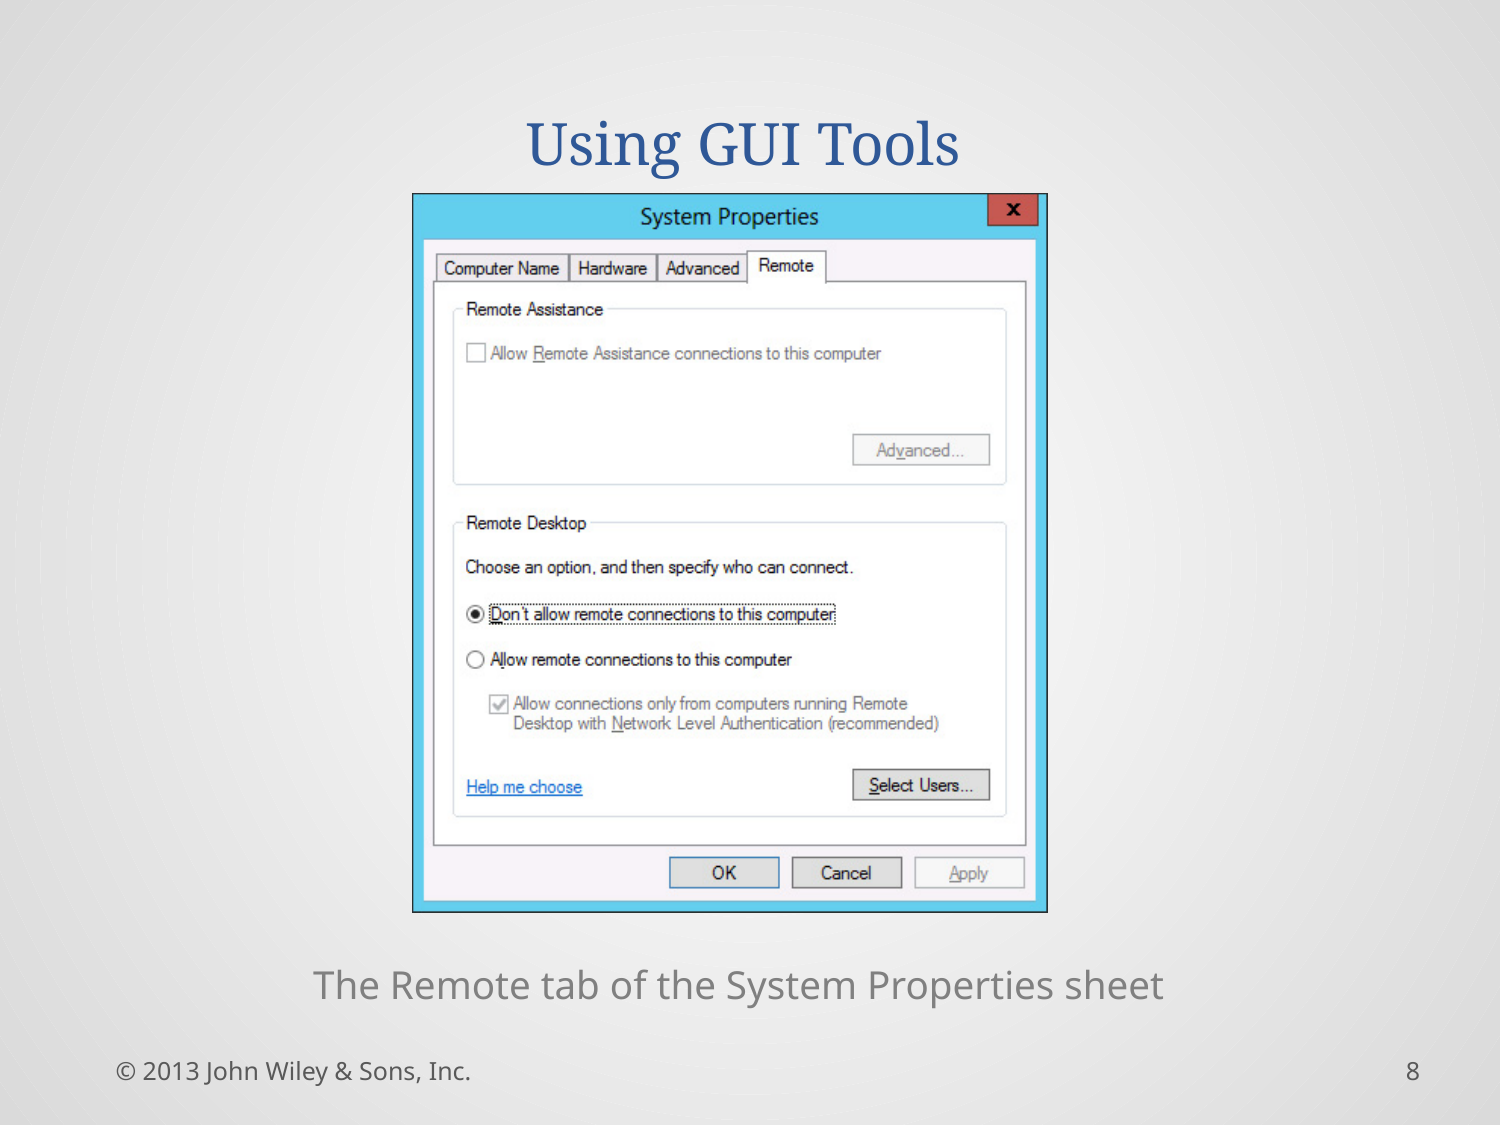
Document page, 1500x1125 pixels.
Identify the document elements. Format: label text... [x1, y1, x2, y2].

footer © 2013 John Wiley & Sons, Inc. [108, 1042, 576, 1103]
slide_number 8 [1401, 1042, 1494, 1103]
title Using GUI Tools [275, 37, 1213, 185]
list The Remote tab of the System Properties sheet [275, 953, 1213, 1041]
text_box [412, 193, 1049, 963]
